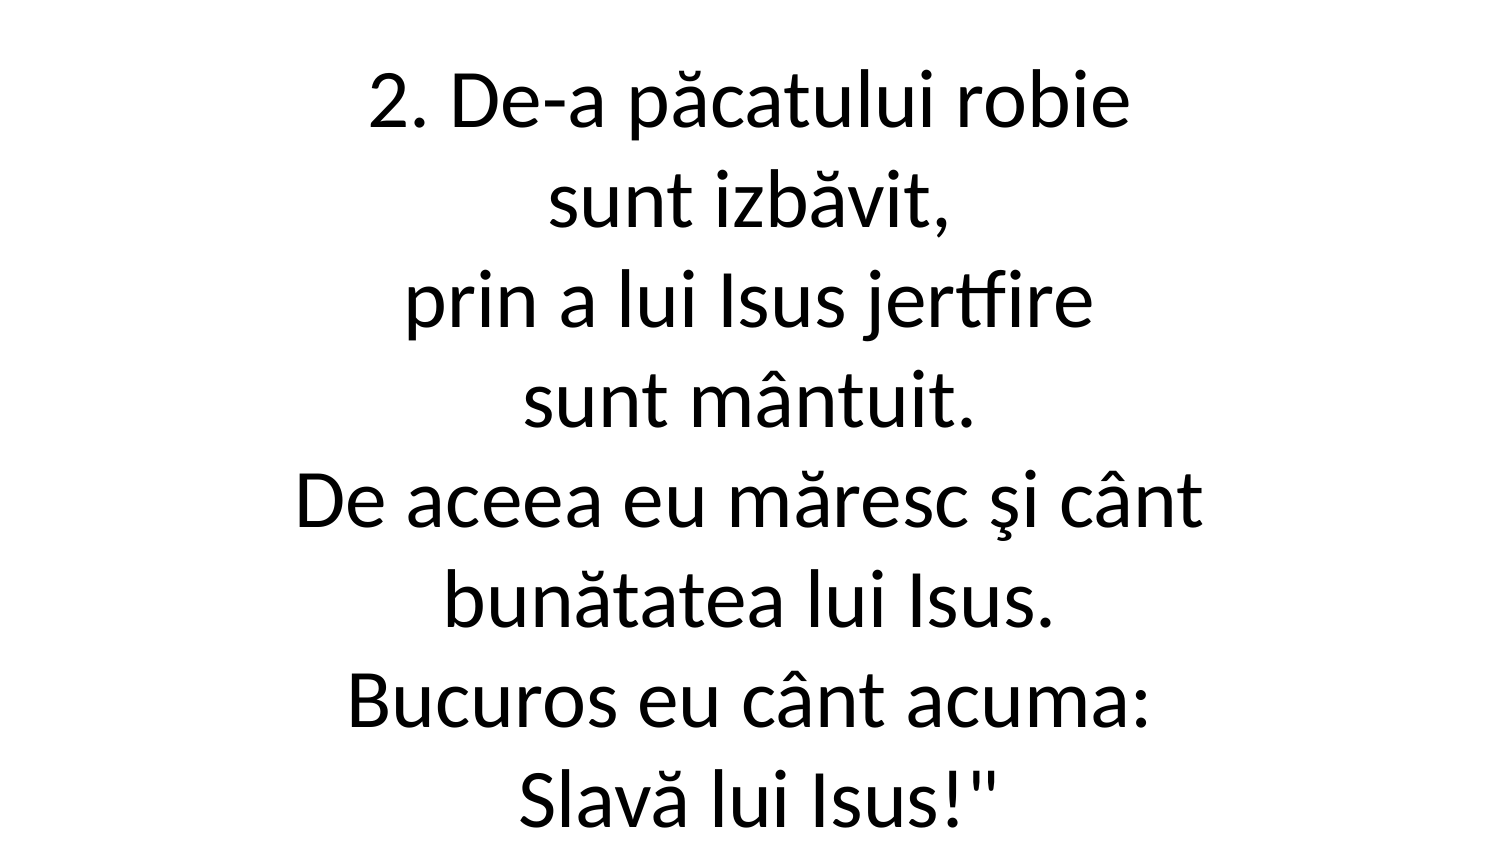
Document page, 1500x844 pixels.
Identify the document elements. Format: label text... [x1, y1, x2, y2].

text_box 2. De-a păcatului robie sunt izbăvit, prin a lui Isus jertfire sunt mântuit. De aceea eu măresc şi cânt bunătatea lui Isus. Bucuros eu cânt acuma: Slavă lui Isus!" [279, 0, 1221, 844]
